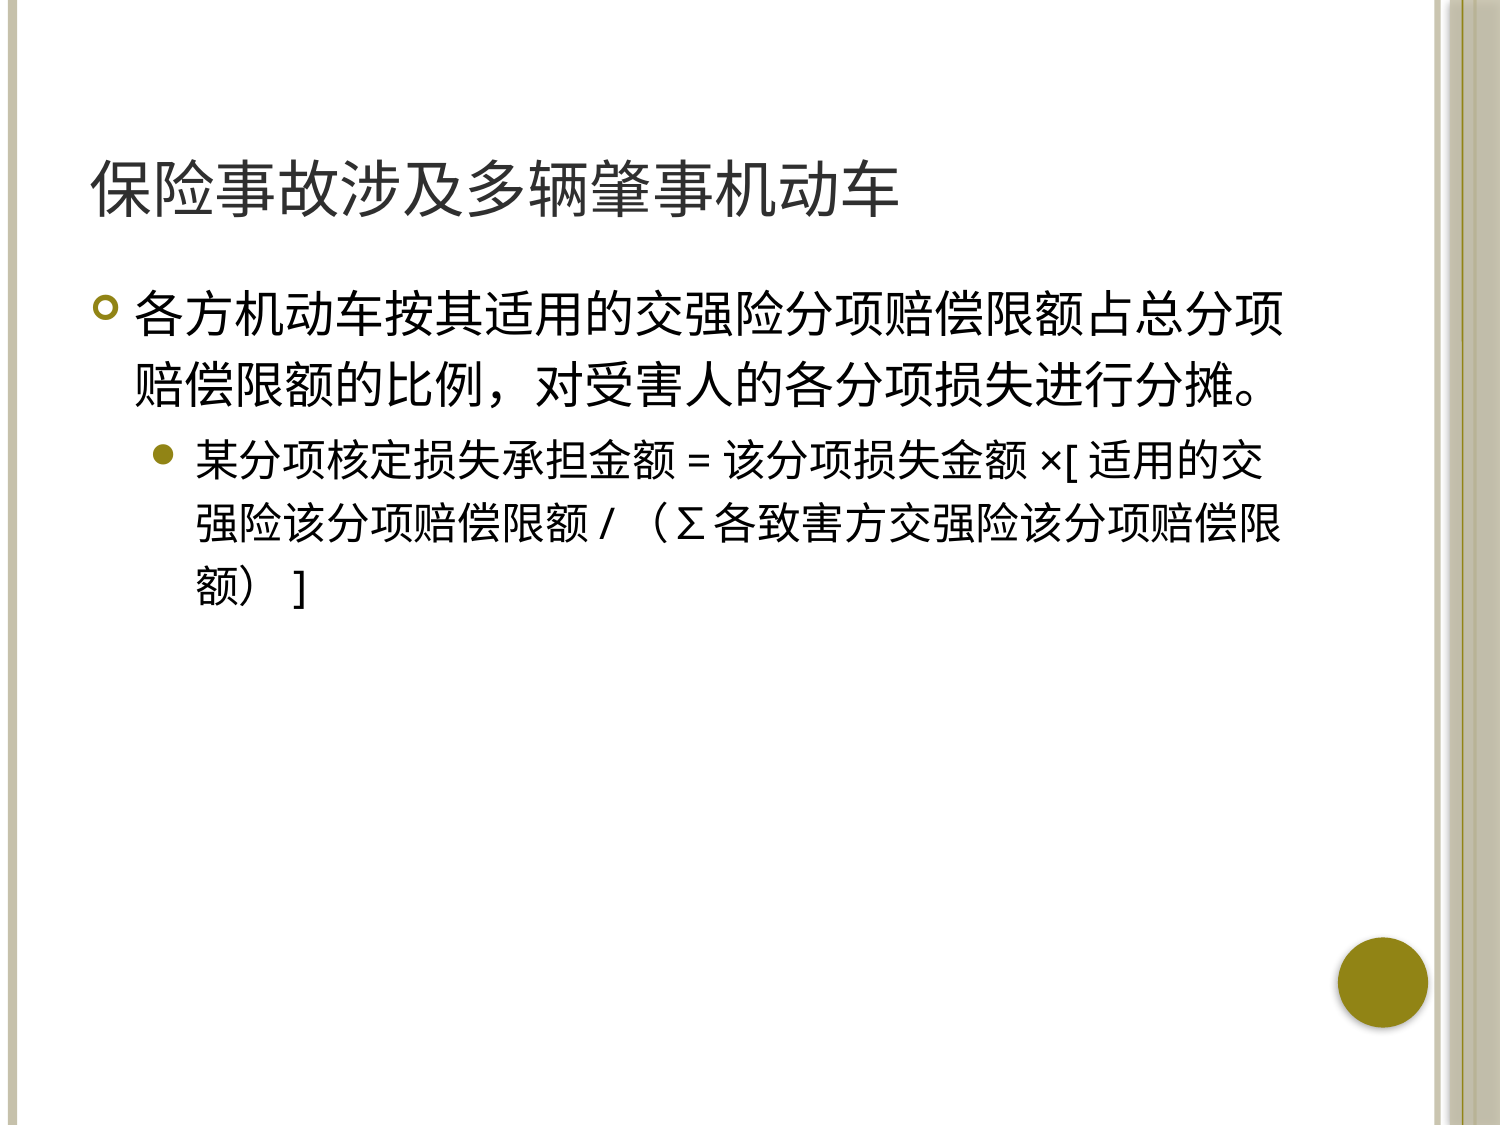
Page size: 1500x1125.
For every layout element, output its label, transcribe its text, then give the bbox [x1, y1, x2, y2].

title 保险事故涉及多辆肇事机动车 [75, 45, 1300, 233]
list 各方机动车按其适用的交强险分项赔偿限额占总分项赔偿限额的比例，对受害人的各分项损失进行分摊。 某分项核定损失承担金额=该分项损失金额×[适用的交强险该分项赔偿限额/（∑各致害方交强险该分项赔偿限额）] [74, 262, 1301, 1063]
